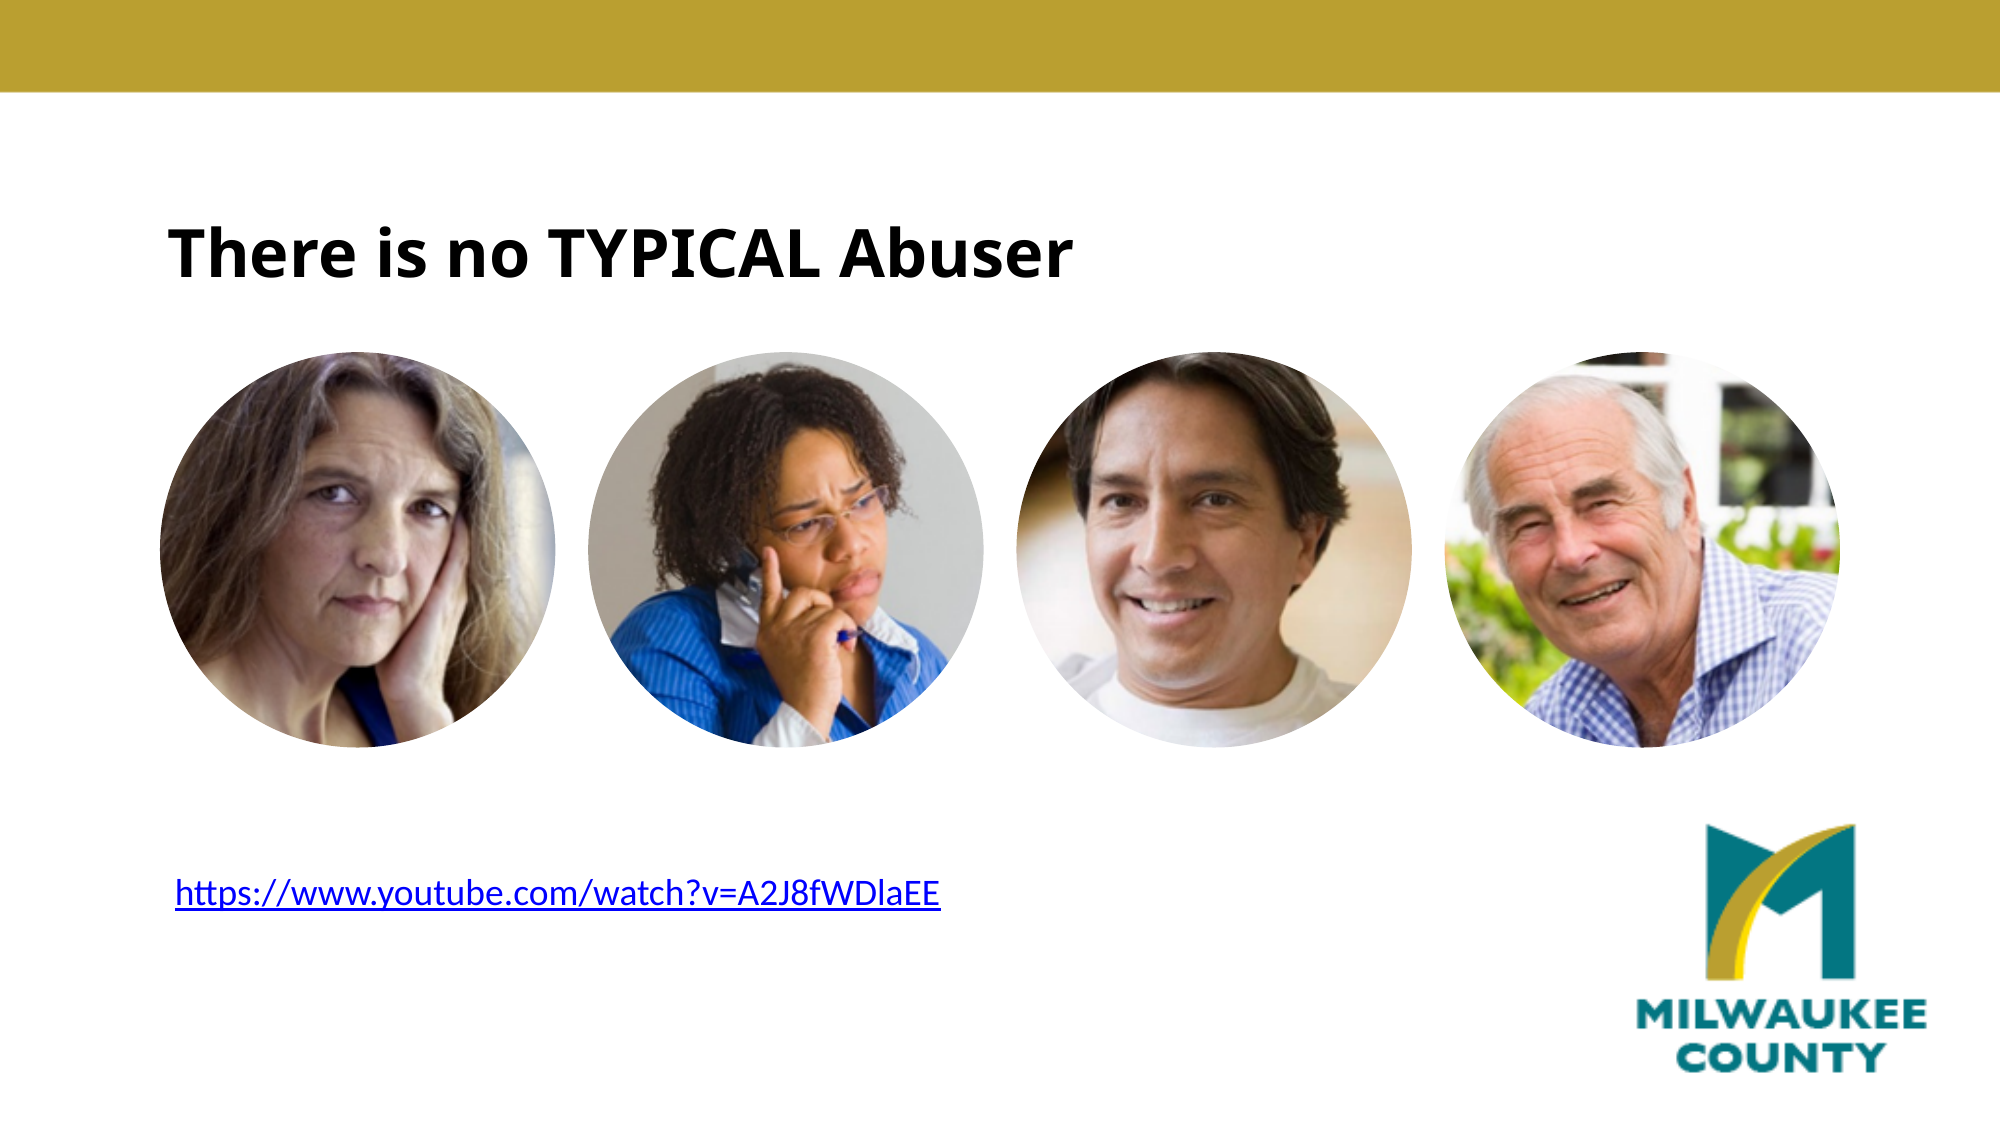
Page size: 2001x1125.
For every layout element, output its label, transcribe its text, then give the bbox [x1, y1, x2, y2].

text_box There is no TYPICAL Abuser [159, 203, 1280, 299]
picture [0, 0, 2000, 1125]
text_box https://www.youtube.com/watch?v=A2J8fWDlaEE [159, 861, 1160, 921]
